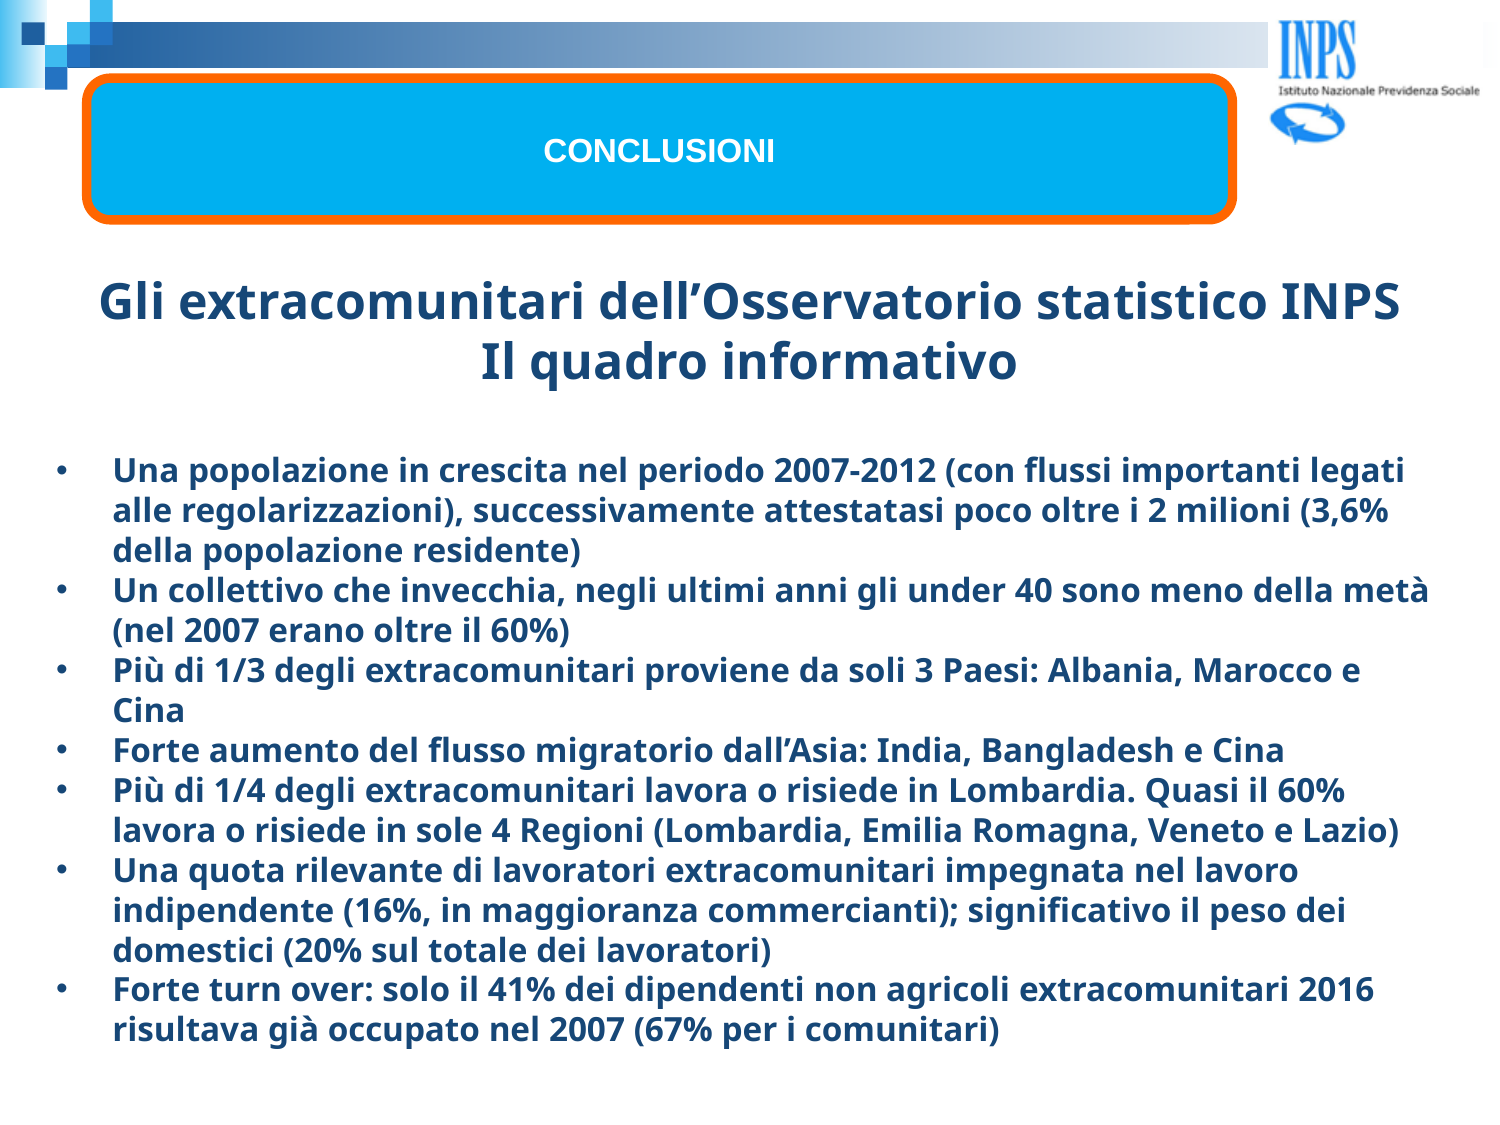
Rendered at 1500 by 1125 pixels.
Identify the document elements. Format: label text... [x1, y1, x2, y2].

text_box CONCLUSIONI [84, 76, 1235, 222]
picture [1268, 19, 1483, 145]
text_box Gli extracomunitari dell’Osservatorio statistico INPS Il quadro informativo Una popolazione in crescita nel periodo 2007-2012 (con flussi importanti legati alle regolarizzazioni), successivamente attestatasi poco oltre i 2 milioni (3,6% della popolazione residente) Un collettivo che invecchia, negli ultimi anni gli under 40 sono meno della metà (nel 2007 erano oltre il 60%) Più di 1/3 degli extracomunitari proviene da soli 3 Paesi: Albania, Marocco e Cina Forte aumento del flusso migratorio dall’Asia: India, Bangladesh e Cina Più di 1/4 degli extracomunitari lavora o risiede in Lombardia. Quasi il 60% lavora o risiede in sole 4 Regioni (Lombardia, Emilia Romagna, Veneto e Lazio) Una quota rilevante di lavoratori extracomunitari impegnata nel lavoro indipendente (16%, in maggioranza commercianti); significativo il peso dei domestici (20% sul totale dei lavoratori) Forte turn over: solo il 41% dei dipendenti non agricoli extracomunitari 2016 risultava già occupato nel 2007 (67% per i comunitari) [41, 262, 1459, 1096]
